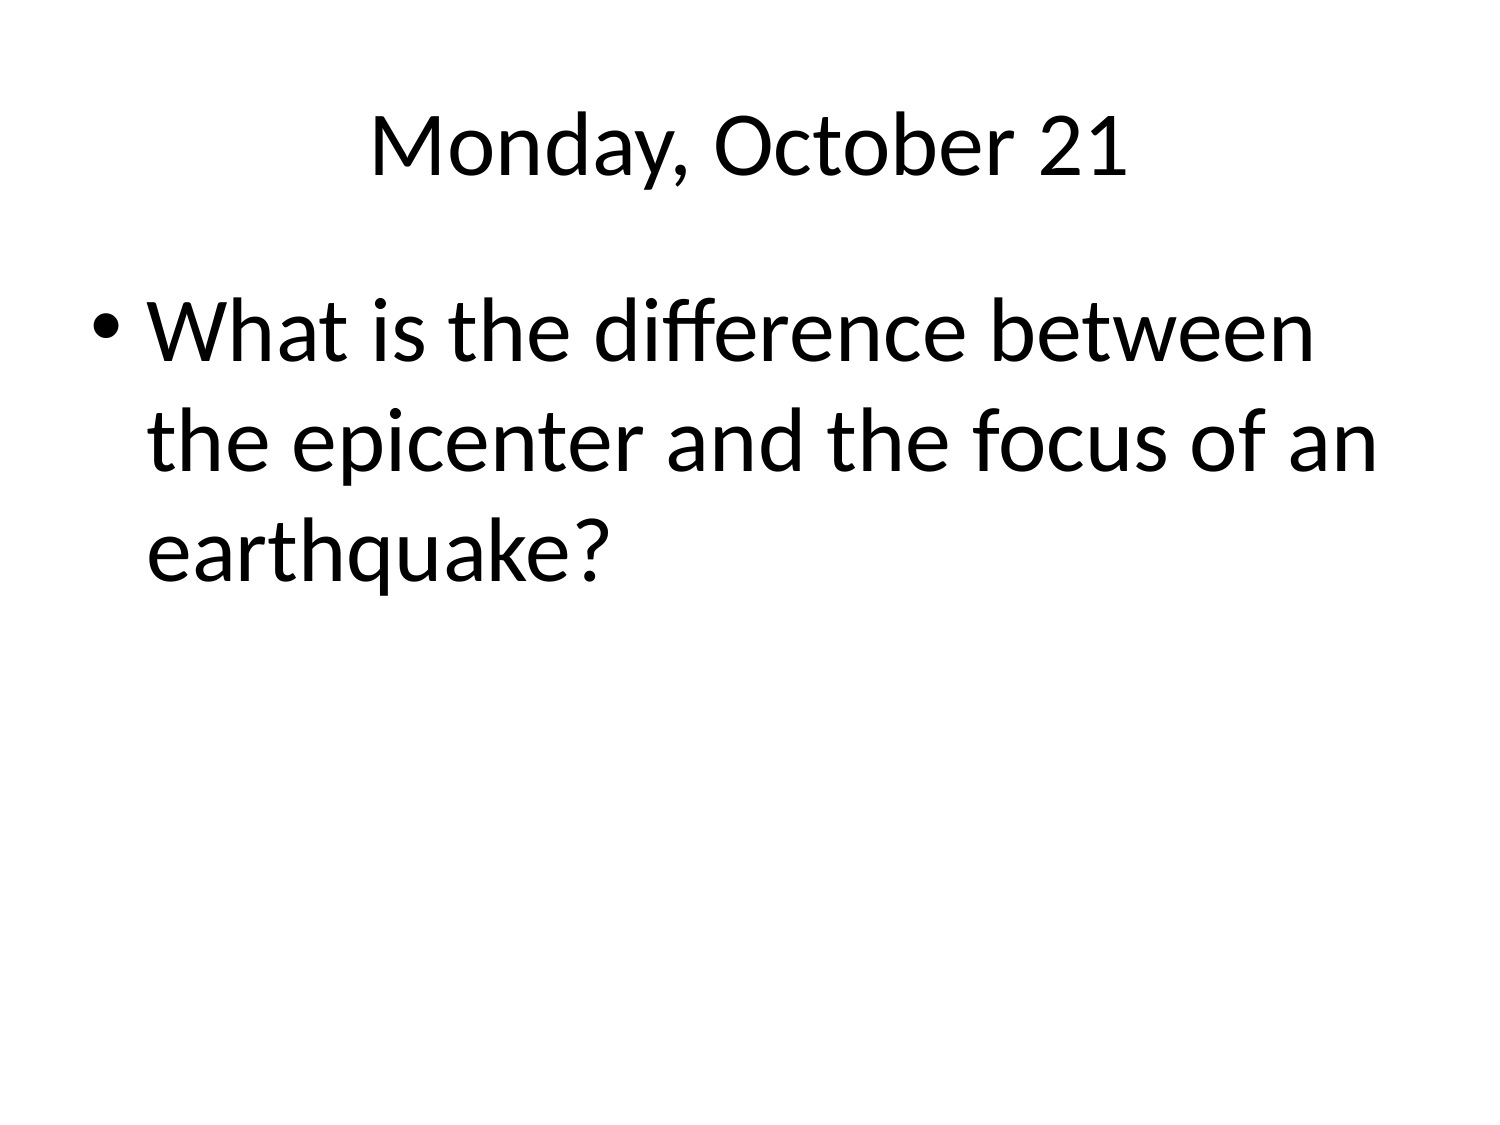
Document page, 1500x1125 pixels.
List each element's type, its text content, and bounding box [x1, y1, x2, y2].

title Monday, October 21 [75, 45, 1425, 233]
list What is the difference between the epicenter and the focus of an earthquake? [75, 262, 1425, 1005]
